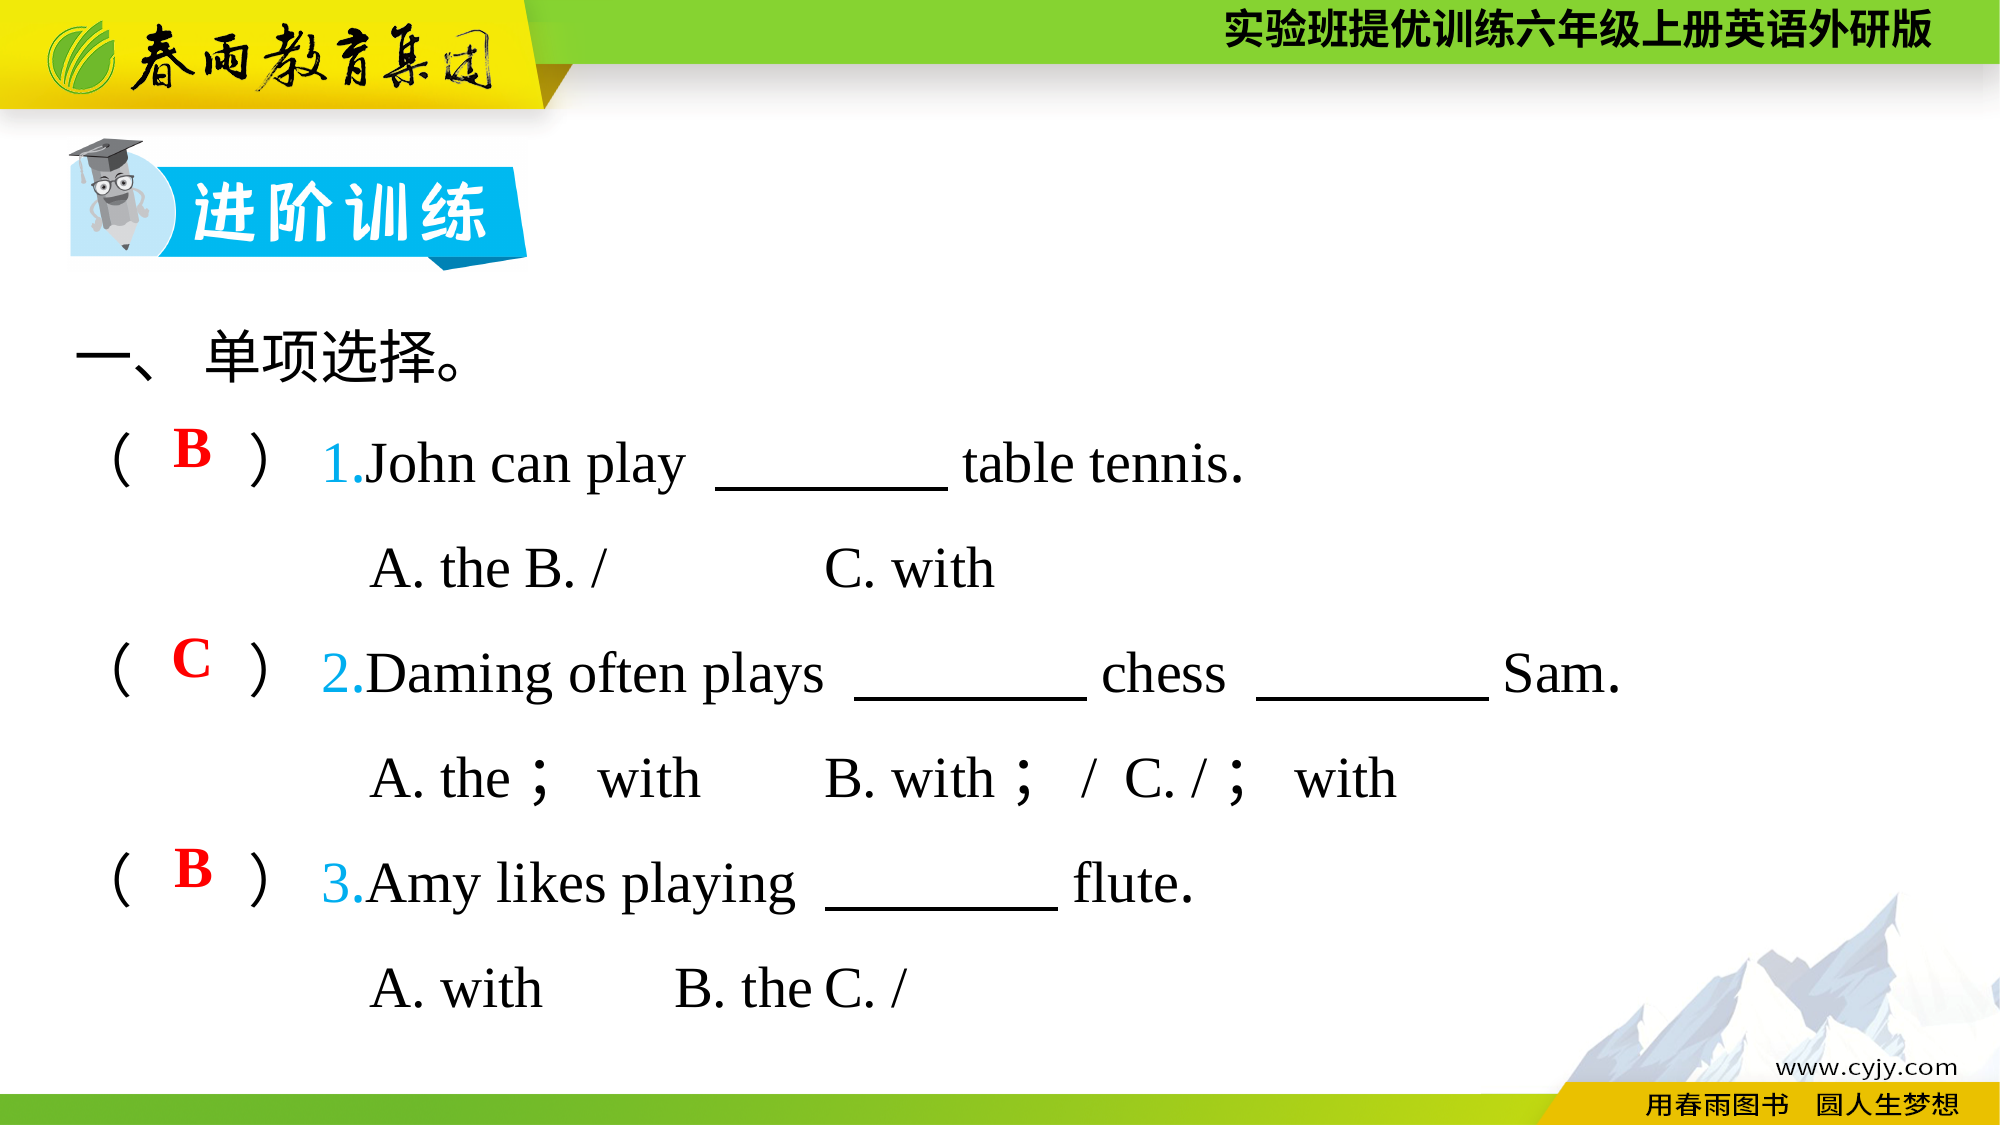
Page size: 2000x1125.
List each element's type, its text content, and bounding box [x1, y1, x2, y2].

picture [0, 0, 2000, 1125]
text_box B [159, 822, 247, 907]
text_box C [156, 612, 244, 697]
text_box 一、 单项选择。 （ ）1.John can play table tennis. A. the B. / C. with （ ）2.Daming often plays chess Sam. A. the；with B. with；/ C. /；with （ ）3.Amy likes playing flute. A. with B. the C. / [59, 277, 1944, 1027]
